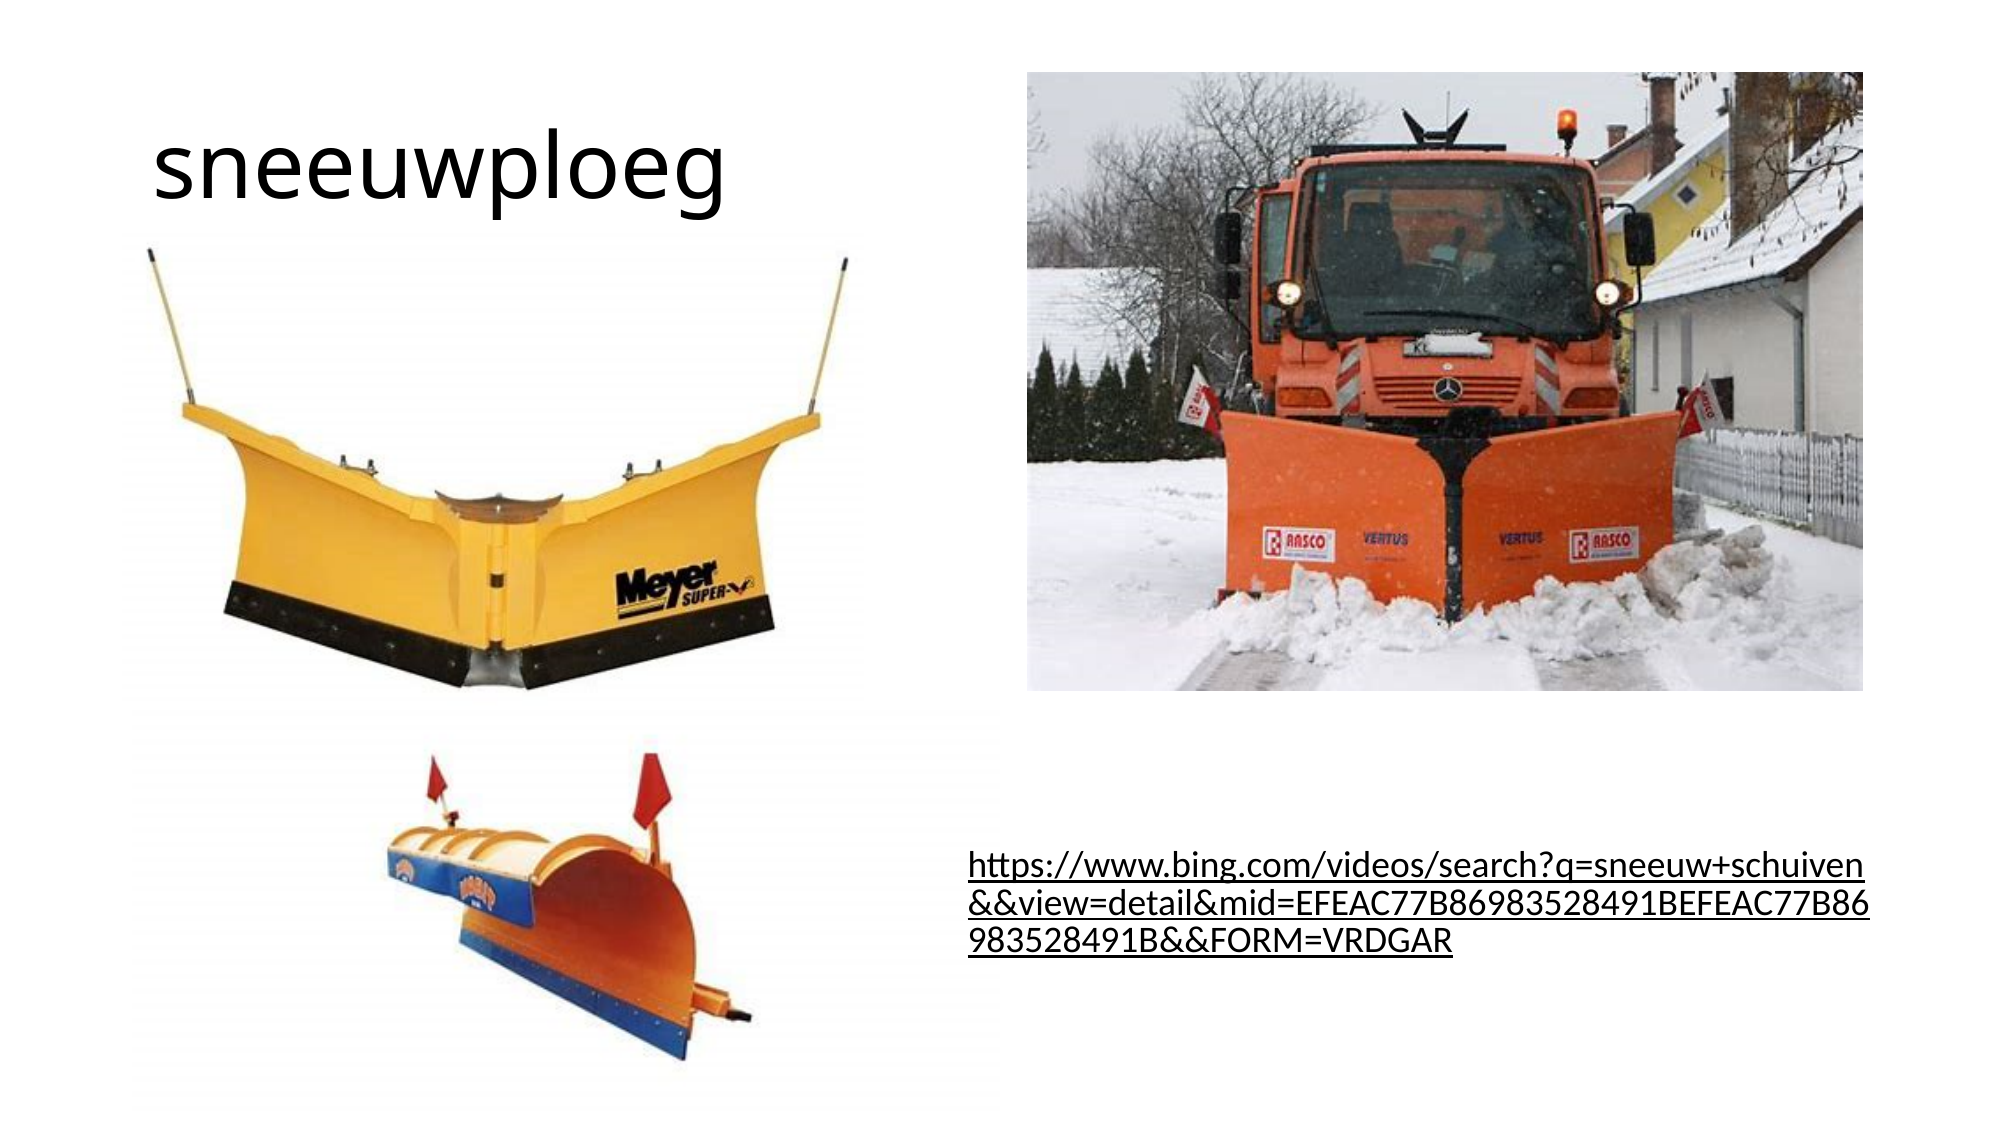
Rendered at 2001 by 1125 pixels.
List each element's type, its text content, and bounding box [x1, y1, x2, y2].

text_box https://www.bing.com/videos/search?q=sneeuw+schuiven&&view=detail&mid=EFEAC77B86983528491BEFEAC77B86983528491B&&FORM=VRDGAR [1000, 832, 1895, 938]
title sneeuwploeg [137, 59, 1863, 278]
picture [132, 705, 1000, 1118]
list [122, 229, 864, 707]
picture [1027, 72, 1863, 691]
